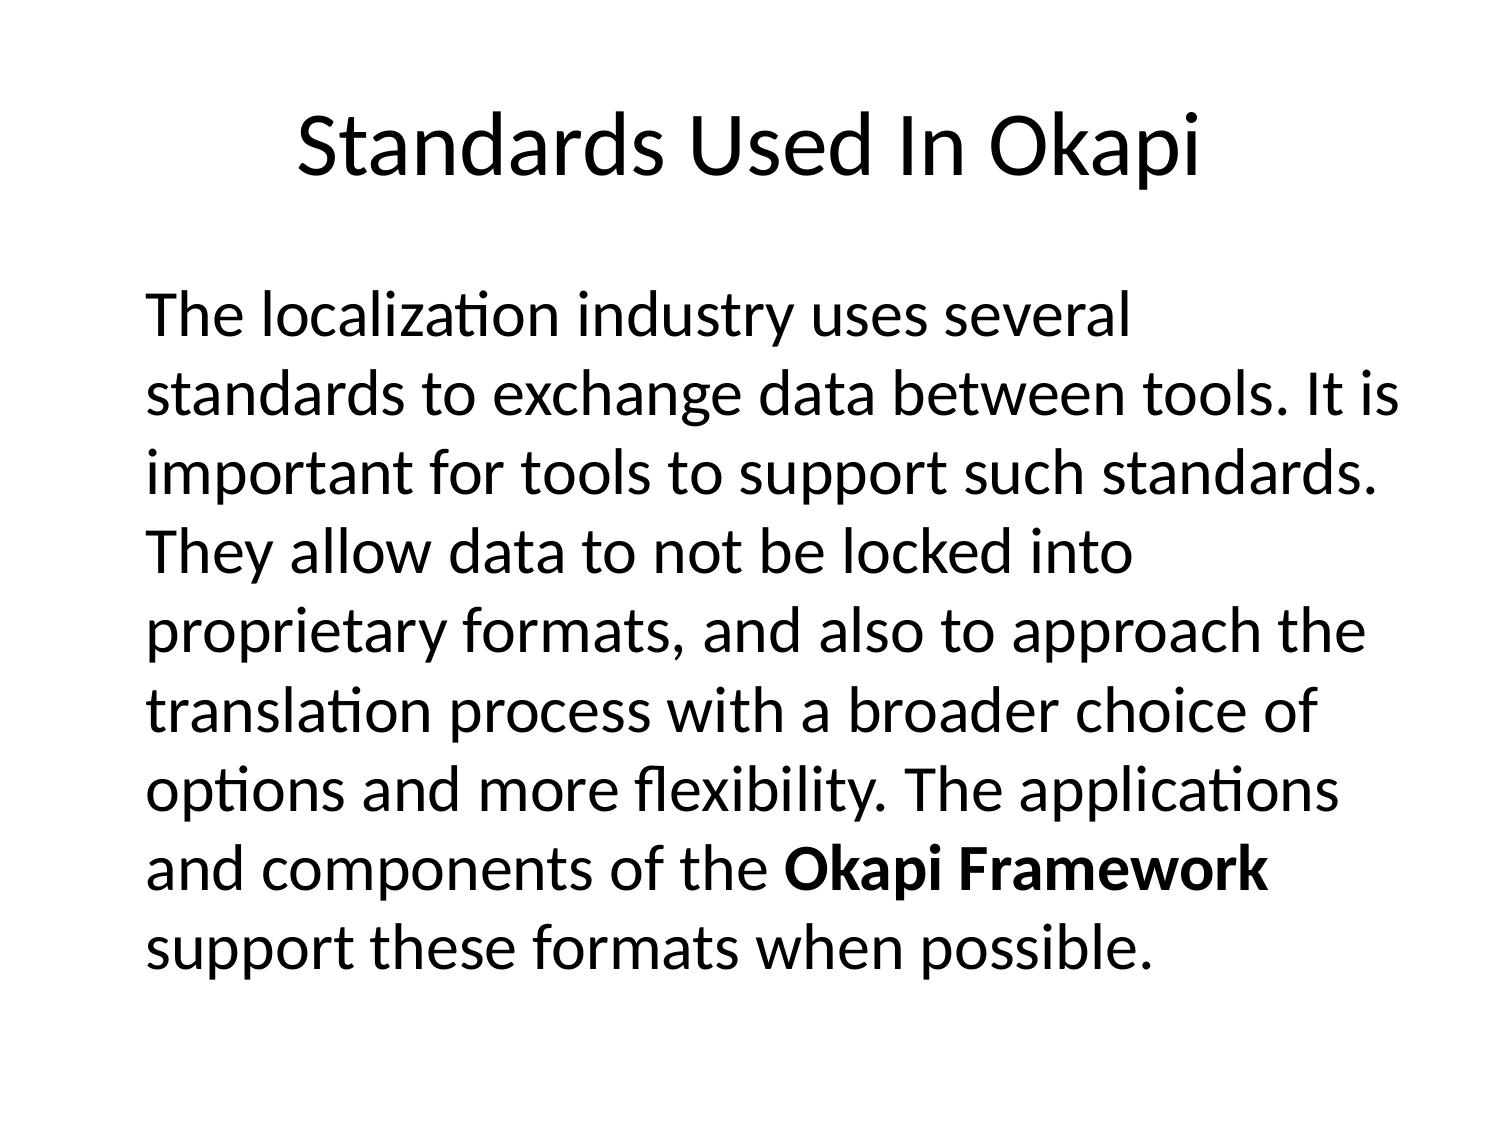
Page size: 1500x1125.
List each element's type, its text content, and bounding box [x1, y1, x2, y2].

title Standards Used In Okapi [75, 45, 1425, 233]
list The localization industry uses several standards to exchange data between tools. It is important for tools to support such standards. They allow data to not be locked into proprietary formats, and also to approach the translation process with a broader choice of options and more flexibility. The applications and components of the Okapi Framework support these formats when possible. [75, 262, 1425, 1005]
